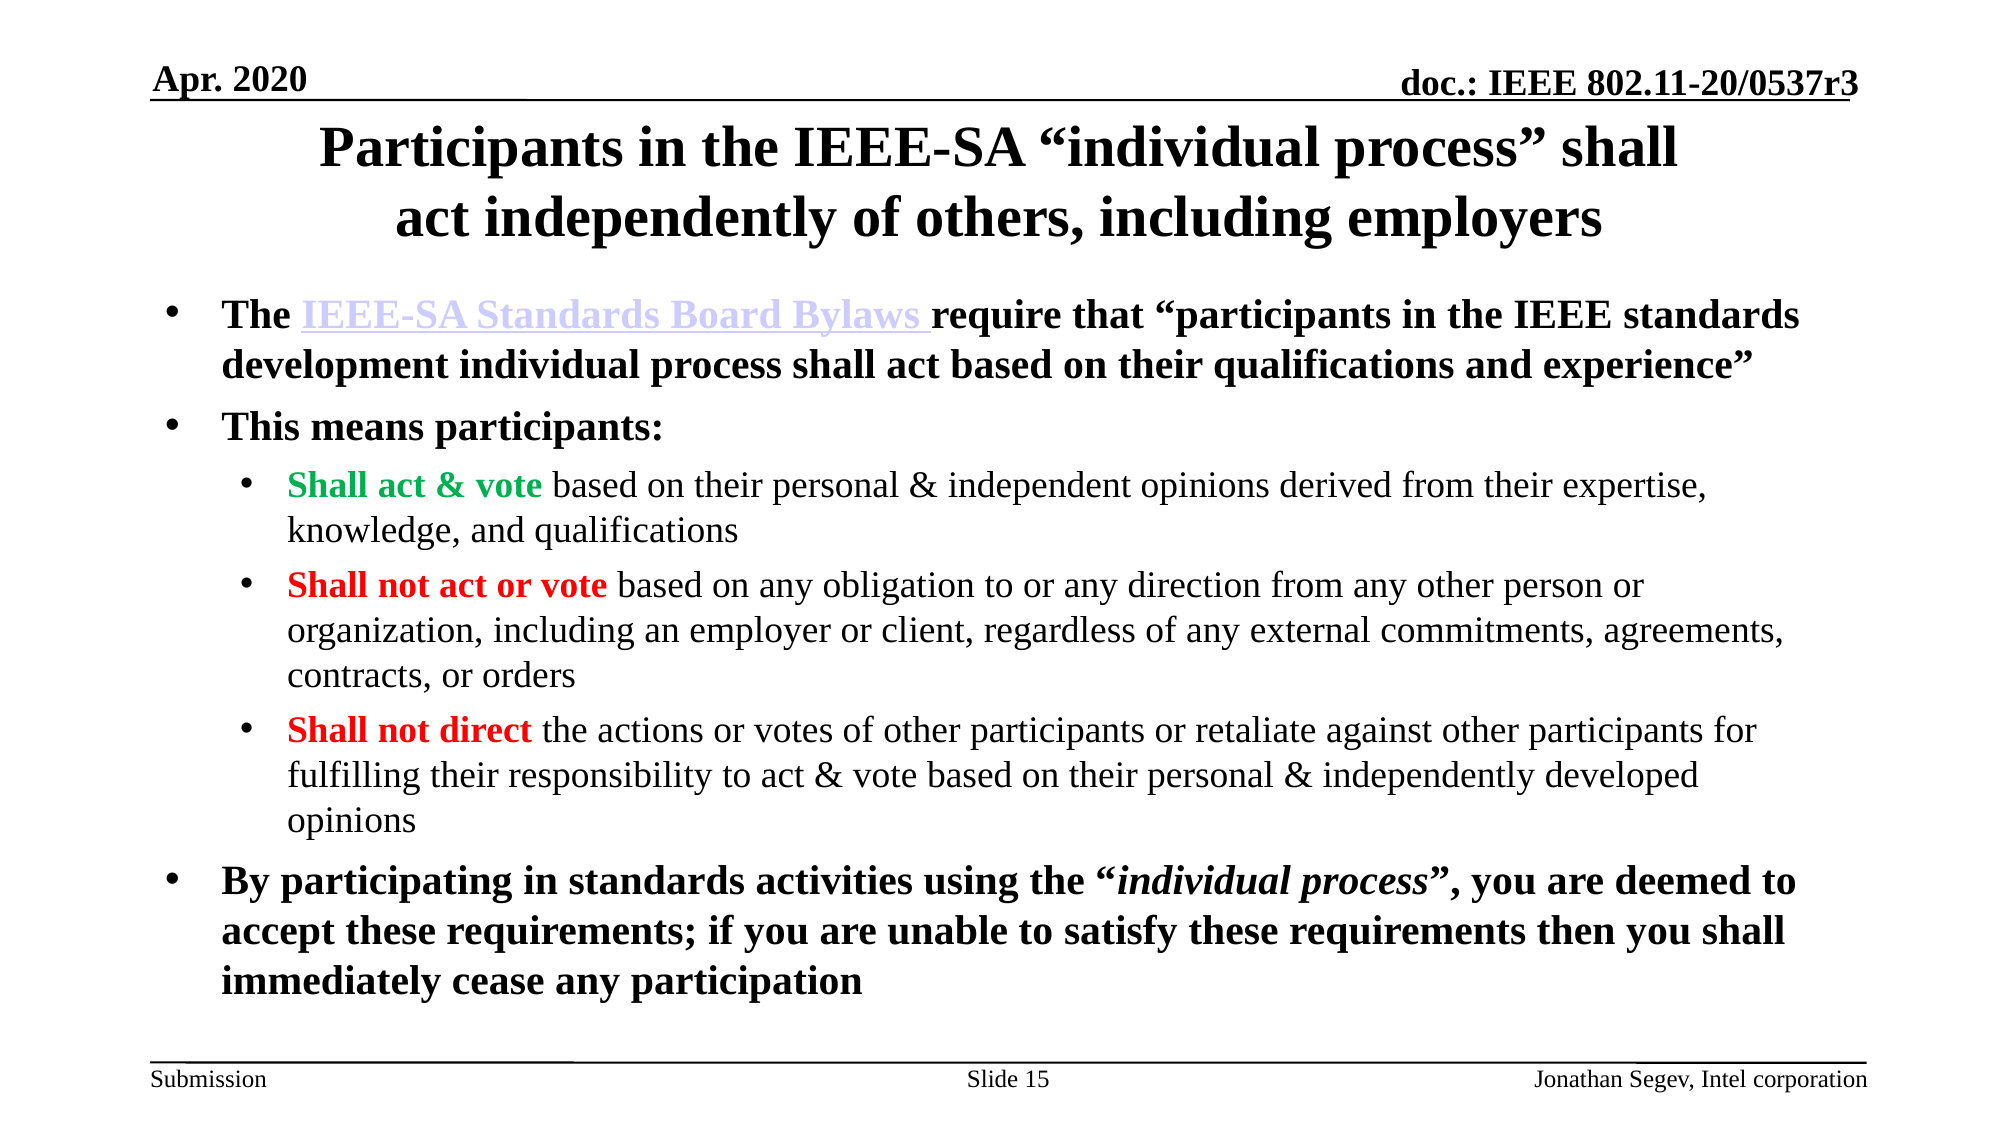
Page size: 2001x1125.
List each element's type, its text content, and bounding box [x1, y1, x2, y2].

title Participants in the IEEE-SA “individual process” shall act independently of others, including employers [149, 112, 1850, 244]
slide_number Slide 15 [950, 1061, 1067, 1123]
list The IEEE-SA Standards Board Bylaws require that “participants in the IEEE standards development individual process shall act based on their qualifications and experience” This means participants: Shall act & vote based on their personal & independent opinions derived from their expertise, knowledge, and qualifications Shall not act or vote based on any obligation to or any direction from any other person or organization, including an employer or client, regardless of any external commitments, agreements, contracts, or orders Shall not direct the actions or votes of other participants or retaliate against other participants for fulfilling their responsibility to act & vote based on their personal & independently developed opinions By participating in standards activities using the “individual process”, you are deemed to accept these requirements; if you are unable to satisfy these requirements then you shall immediately cease any participation [149, 278, 1850, 1000]
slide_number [152, 54, 563, 100]
footer Jonathan Segev, Intel corporation [1171, 1061, 1869, 1093]
